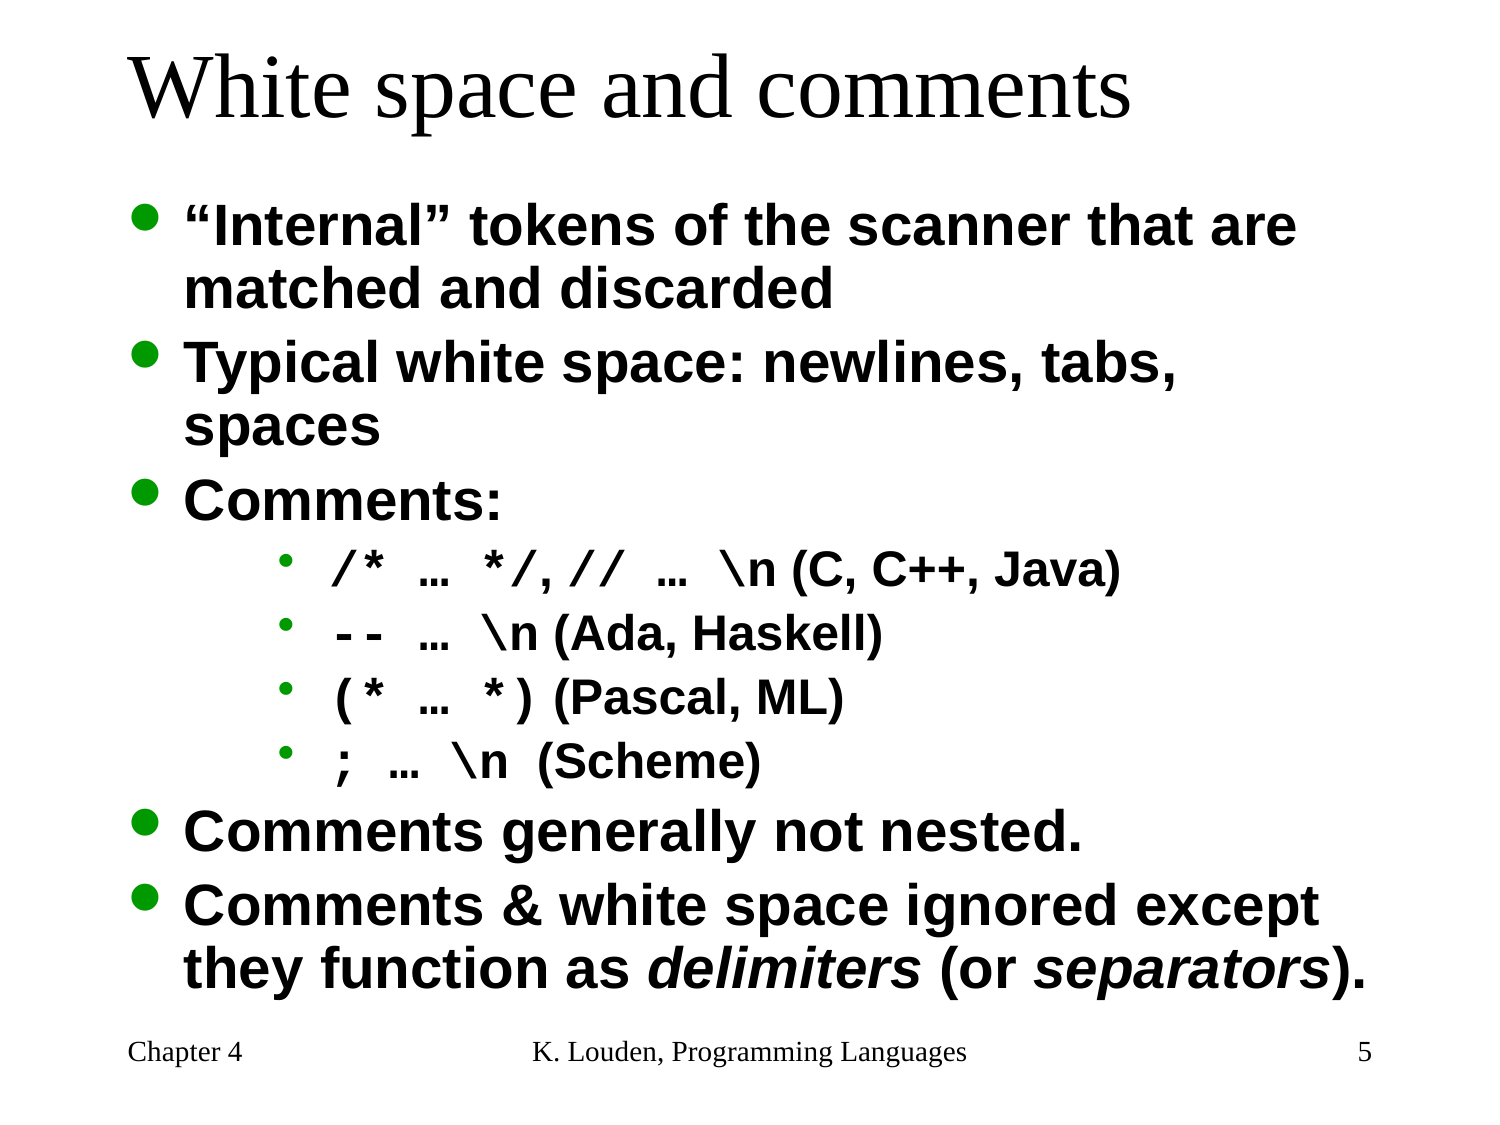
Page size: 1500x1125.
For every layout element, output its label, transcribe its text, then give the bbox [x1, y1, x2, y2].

list “Internal” tokens of the scanner that are matched and discarded Typical white space: newlines, tabs, spaces Comments: /* … */, // … \n (C, C++, Java) -- … \n (Ada, Haskell) (* … *) (Pascal, ML) ; … \n (Scheme) Comments generally not nested. Comments & white space ignored except they function as delimiters (or separators). [112, 187, 1388, 1013]
slide_number 5 [1074, 1013, 1388, 1088]
title White space and comments [112, 0, 1388, 176]
slide_number Chapter 4 [112, 1013, 426, 1088]
footer K. Louden, Programming Languages [487, 1013, 1013, 1088]
